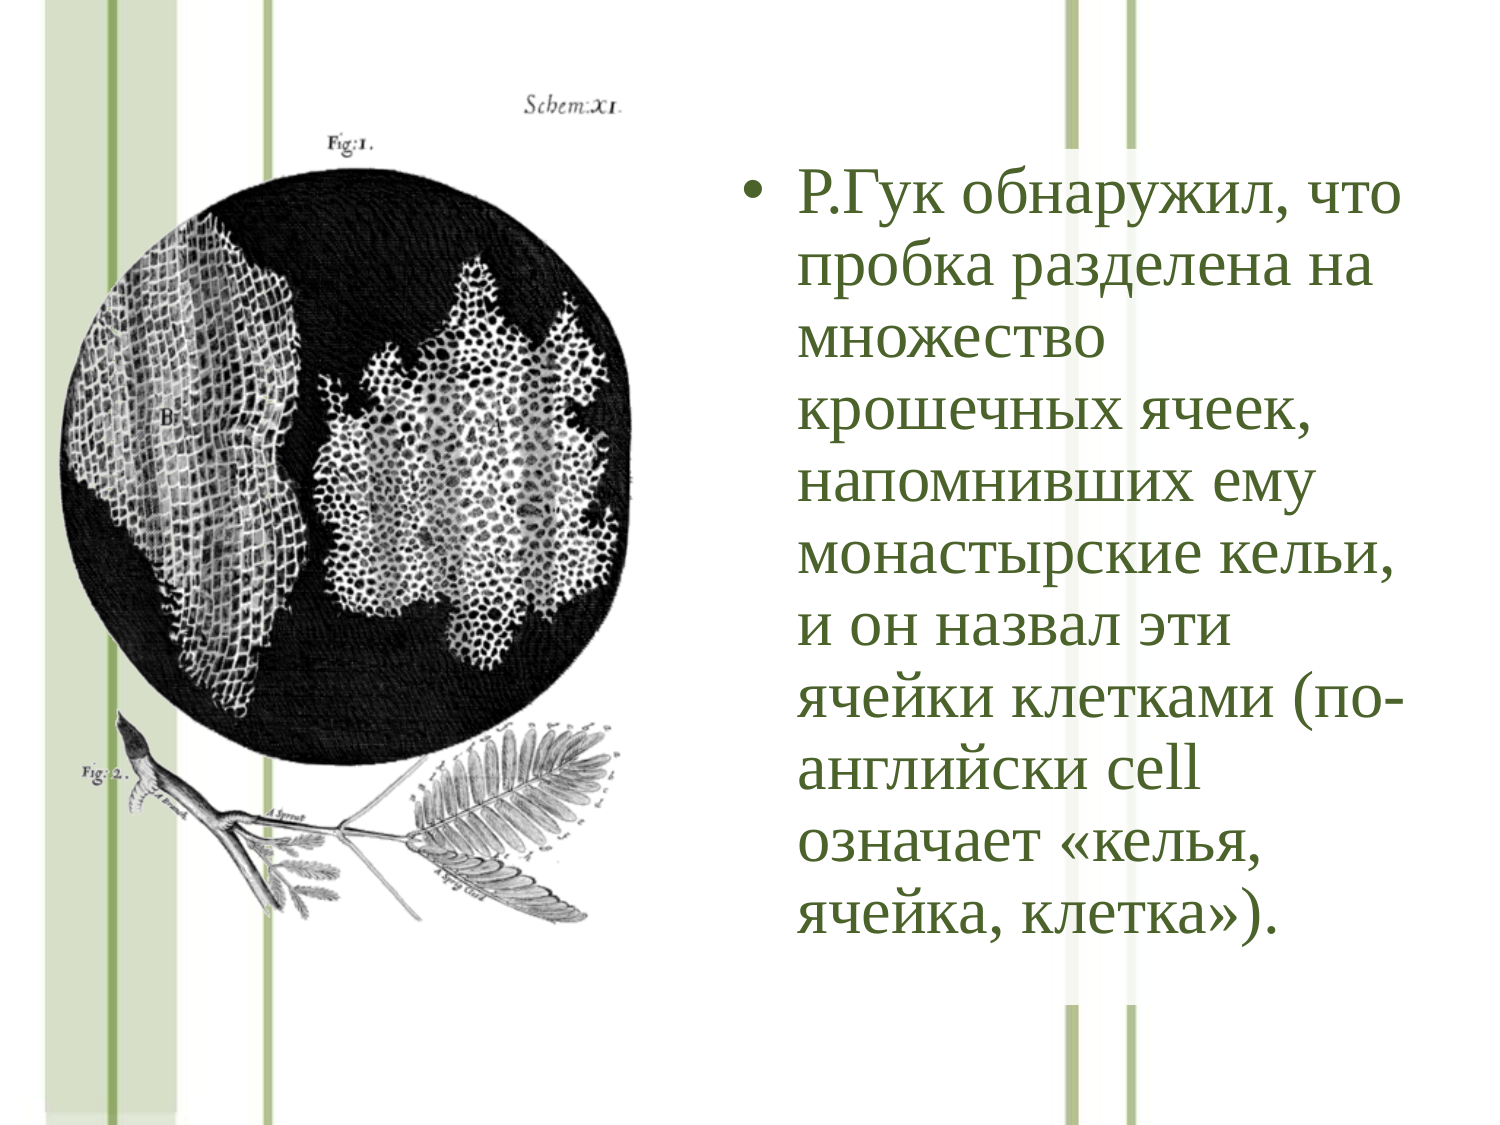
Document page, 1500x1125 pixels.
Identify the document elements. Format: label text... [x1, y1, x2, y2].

picture [0, 0, 1500, 1125]
list Р.Гук обнаружил, что пробка разделена на множество крошечных ячеек, напомнивших ему монастырские кельи, и он назвал эти ячейки клетками (по-английски cell означает «келья, ячейка, клетка»). [726, 148, 1426, 1006]
